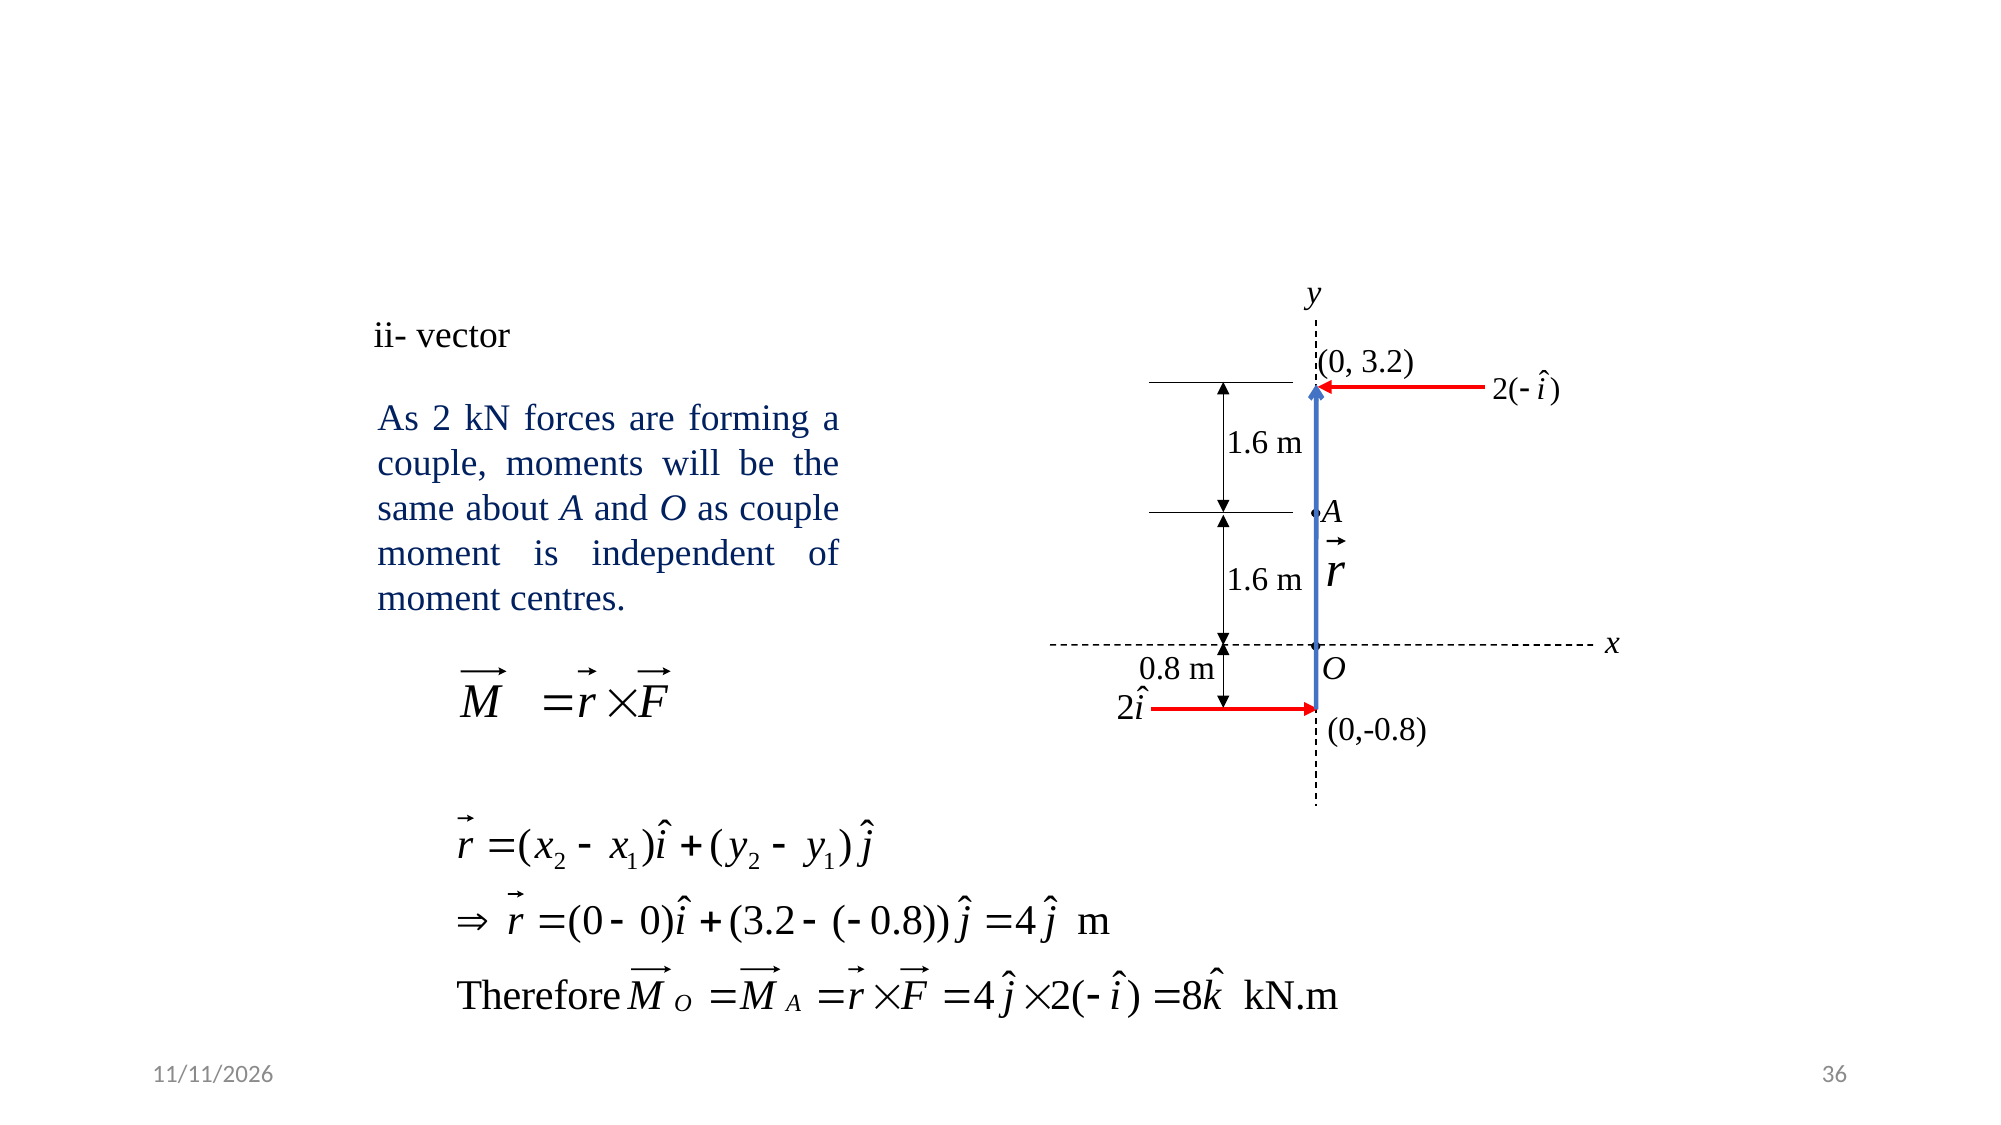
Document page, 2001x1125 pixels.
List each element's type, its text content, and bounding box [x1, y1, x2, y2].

slide_number 36 [1412, 1042, 1863, 1103]
text_box ii- vector [358, 302, 527, 363]
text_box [1049, 262, 1667, 807]
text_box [452, 657, 683, 738]
text_box As 2 kN forces are forming a couple, moments will be the same about A and O as couple moment is independent of moment centres. [362, 385, 855, 626]
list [450, 804, 1348, 1027]
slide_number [137, 1042, 588, 1103]
